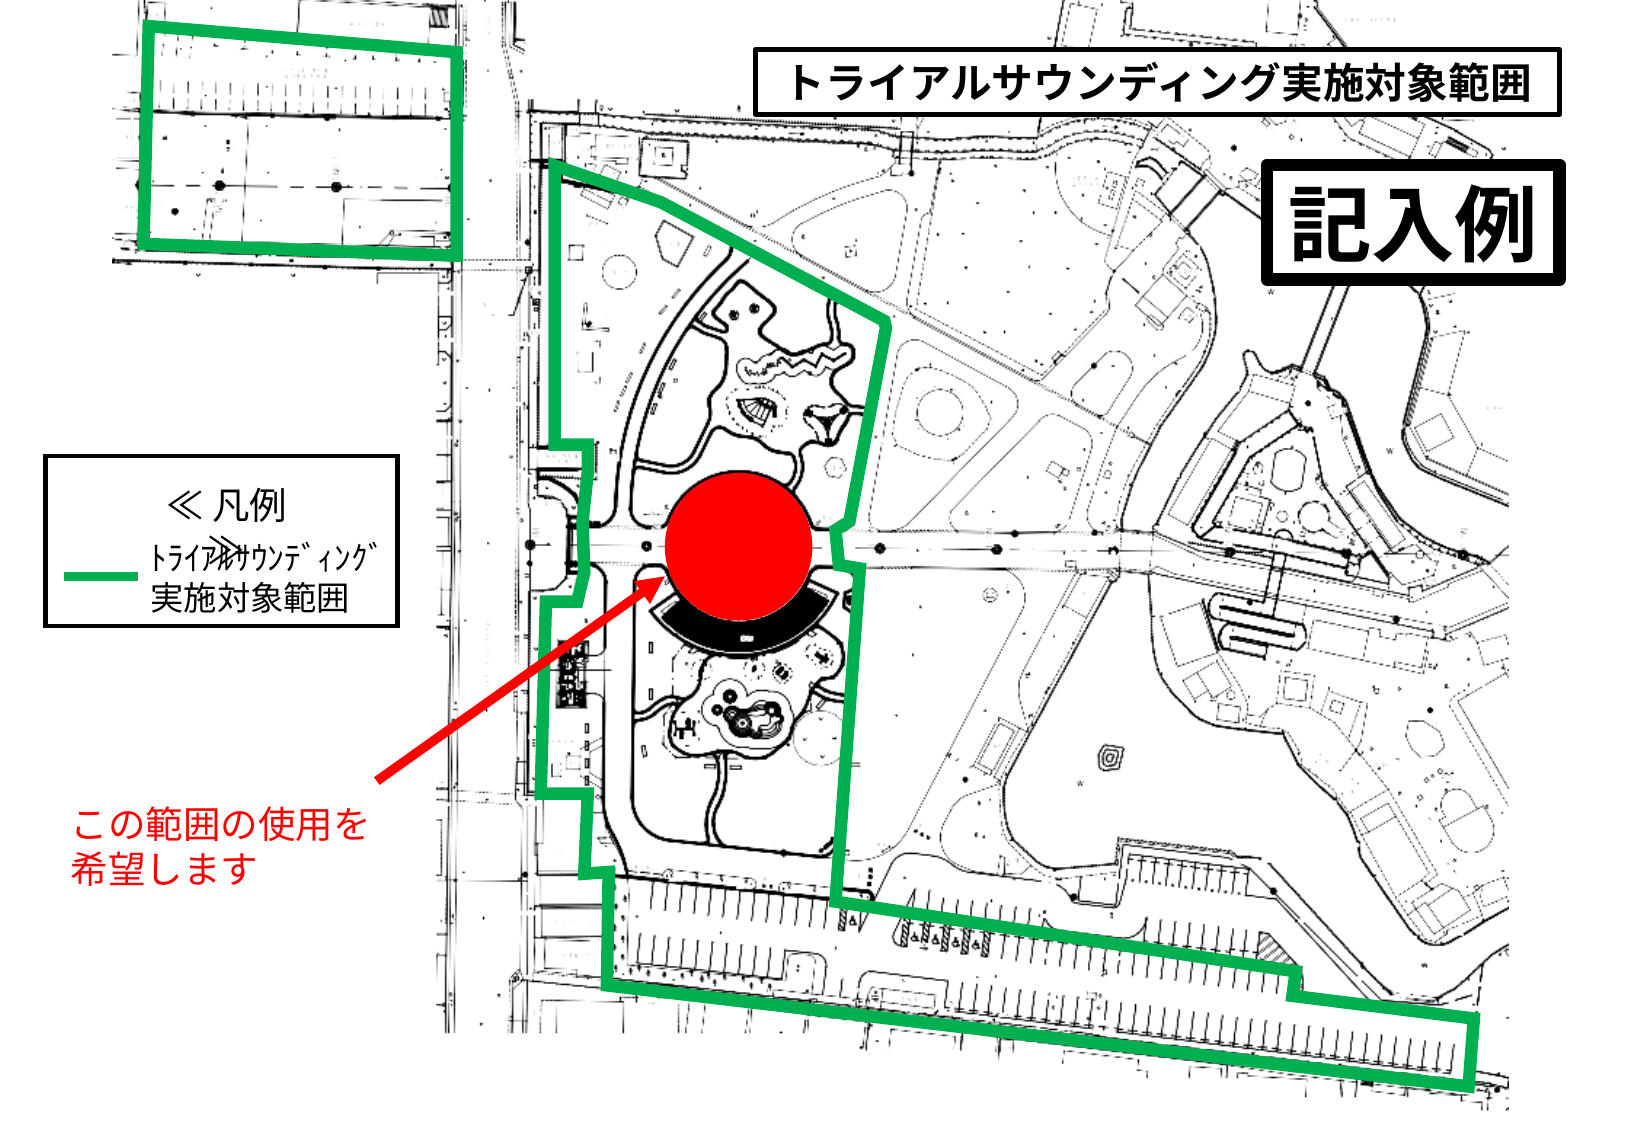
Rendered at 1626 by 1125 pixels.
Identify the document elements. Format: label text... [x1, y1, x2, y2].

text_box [376, 576, 665, 782]
picture [112, 0, 1509, 1125]
text_box トライアルサウンディング実施対象範囲 [1509, 49, 1560, 115]
text_box 記入例 [1509, 164, 1560, 280]
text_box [45, 455, 421, 627]
text_box この範囲の使用を希望します [55, 793, 112, 899]
